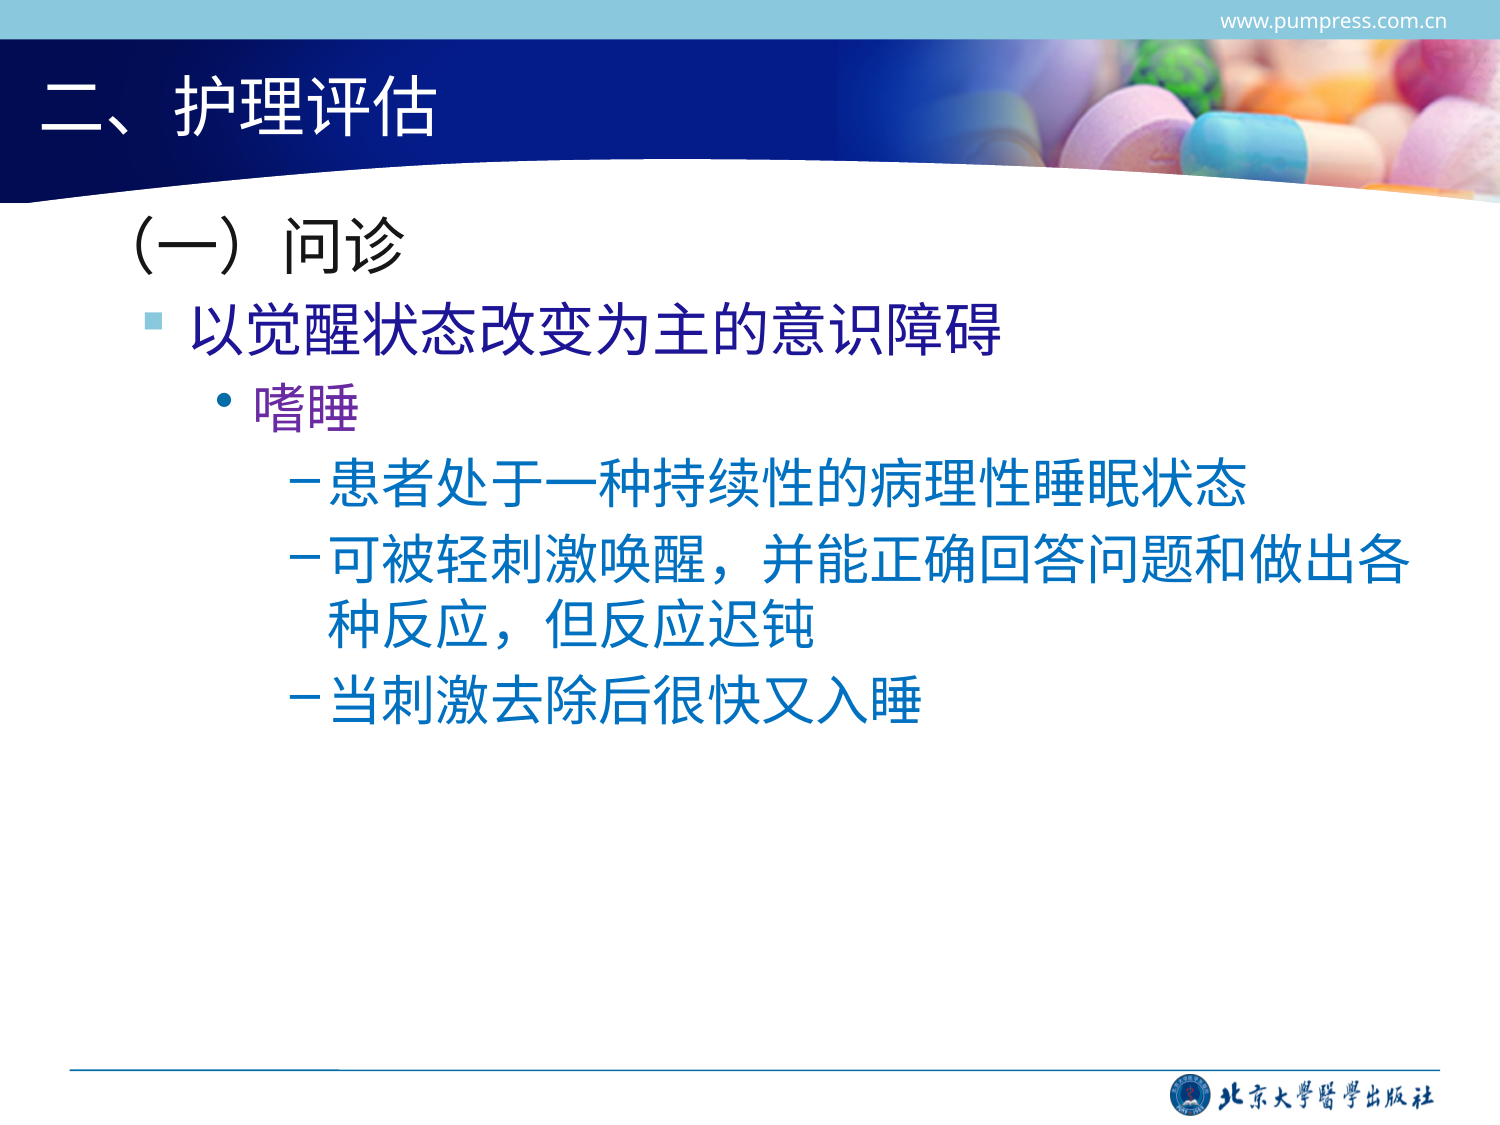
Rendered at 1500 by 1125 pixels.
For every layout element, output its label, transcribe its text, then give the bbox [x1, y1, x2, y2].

title 二、护理评估 [23, 58, 1349, 152]
slide_number www.pumpress.com.cn [1024, 0, 1463, 38]
picture [0, 40, 1500, 203]
picture [1170, 1074, 1436, 1118]
list （一）问诊 以觉醒状态改变为主的意识障碍 嗜睡 患者处于一种持续性的病理性睡眠状态 可被轻刺激唤醒，并能正确回答问题和做出各种反应，但反应迟钝 当刺激去除后很快又入睡 [49, 198, 1466, 1026]
